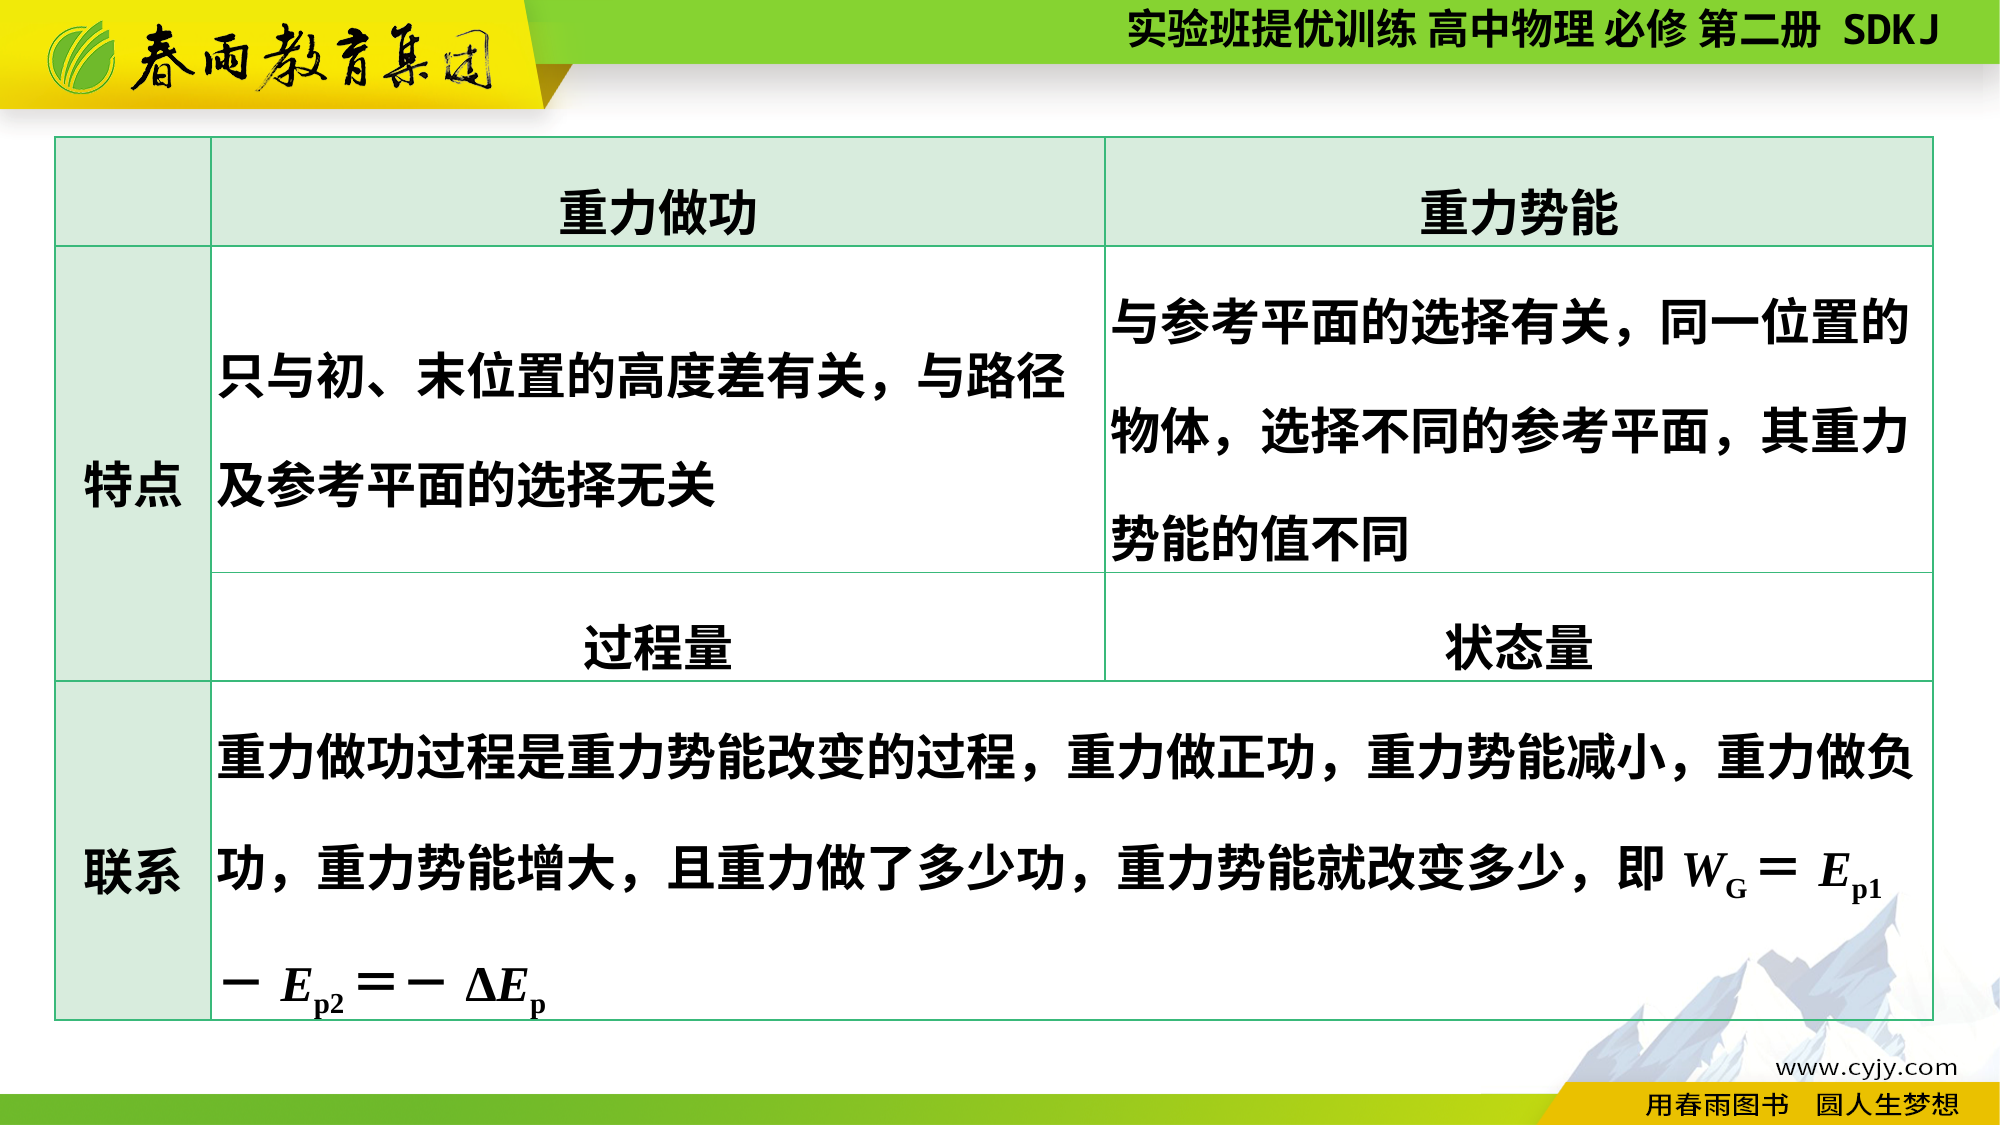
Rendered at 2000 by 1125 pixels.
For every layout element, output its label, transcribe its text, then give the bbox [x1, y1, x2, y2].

table_cell 特点 [56, 247, 210, 680]
table_cell 过程量 [212, 573, 1104, 680]
table_cell 联系 [56, 682, 210, 1019]
table_cell 重力做功过程是重力势能改变的过程，重力做正功，重力势能减小，重力做负功，重力势能增大，且重力做了多少功，重力势能就改变多少，即WG＝Ep1－Ep2＝－ΔEp [212, 682, 1932, 1019]
table_header 重力做功 [212, 138, 1104, 245]
table_cell 状态量 [1106, 573, 1932, 680]
table_header [56, 138, 210, 245]
table_header 重力势能 [1106, 138, 1932, 245]
picture [0, 0, 2000, 1125]
table_cell 只与初、末位置的高度差有关，与路径及参考平面的选择无关 [212, 247, 1104, 572]
table_cell 与参考平面的选择有关，同一位置的物体，选择不同的参考平面，其重力势能的值不同 [1106, 247, 1932, 572]
